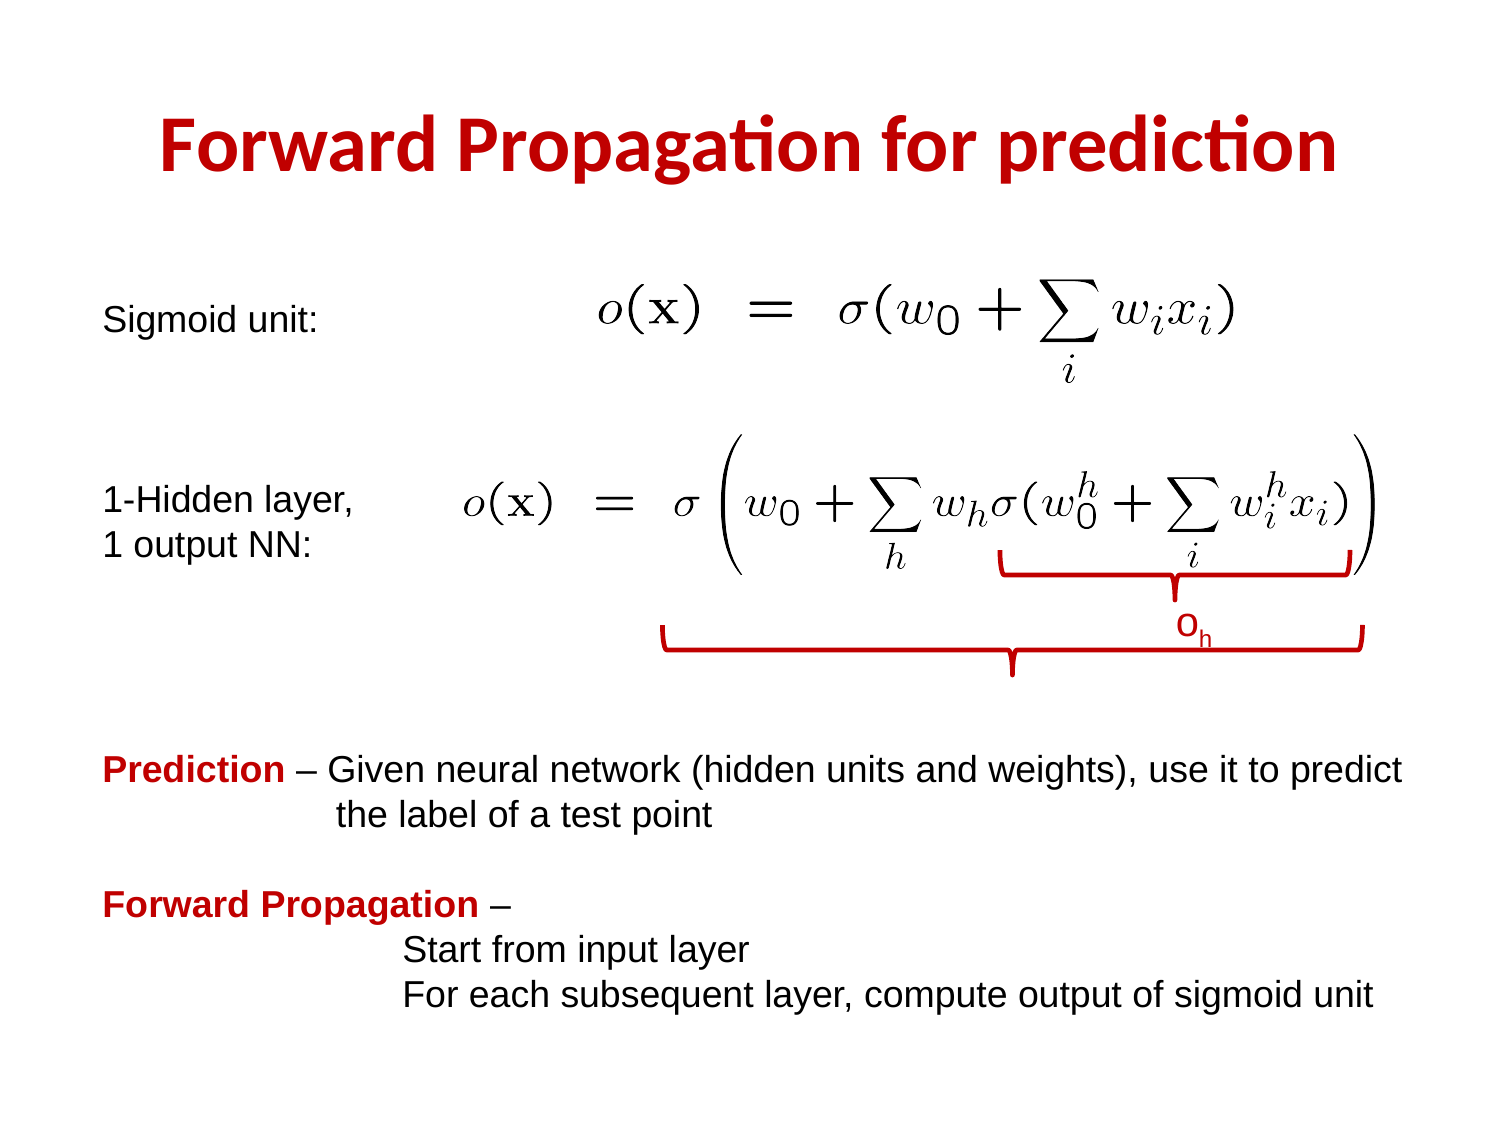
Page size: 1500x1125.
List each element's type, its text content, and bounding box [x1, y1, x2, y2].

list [596, 276, 1234, 384]
text_box [1228, 624, 1364, 651]
picture [462, 434, 1376, 576]
text_box oh [1161, 587, 1228, 660]
text_box [661, 624, 1161, 676]
text_box Sigmoid unit: 1-Hidden layer, 1 output NN: Prediction – Given neural network (hidden units and weights), use it to predict the label of a test point Forward Propagation – Start from input layer For each subsequent layer, compute output of sigmoid unit [87, 287, 1425, 1023]
title Forward Propagation for prediction [75, 45, 1425, 233]
